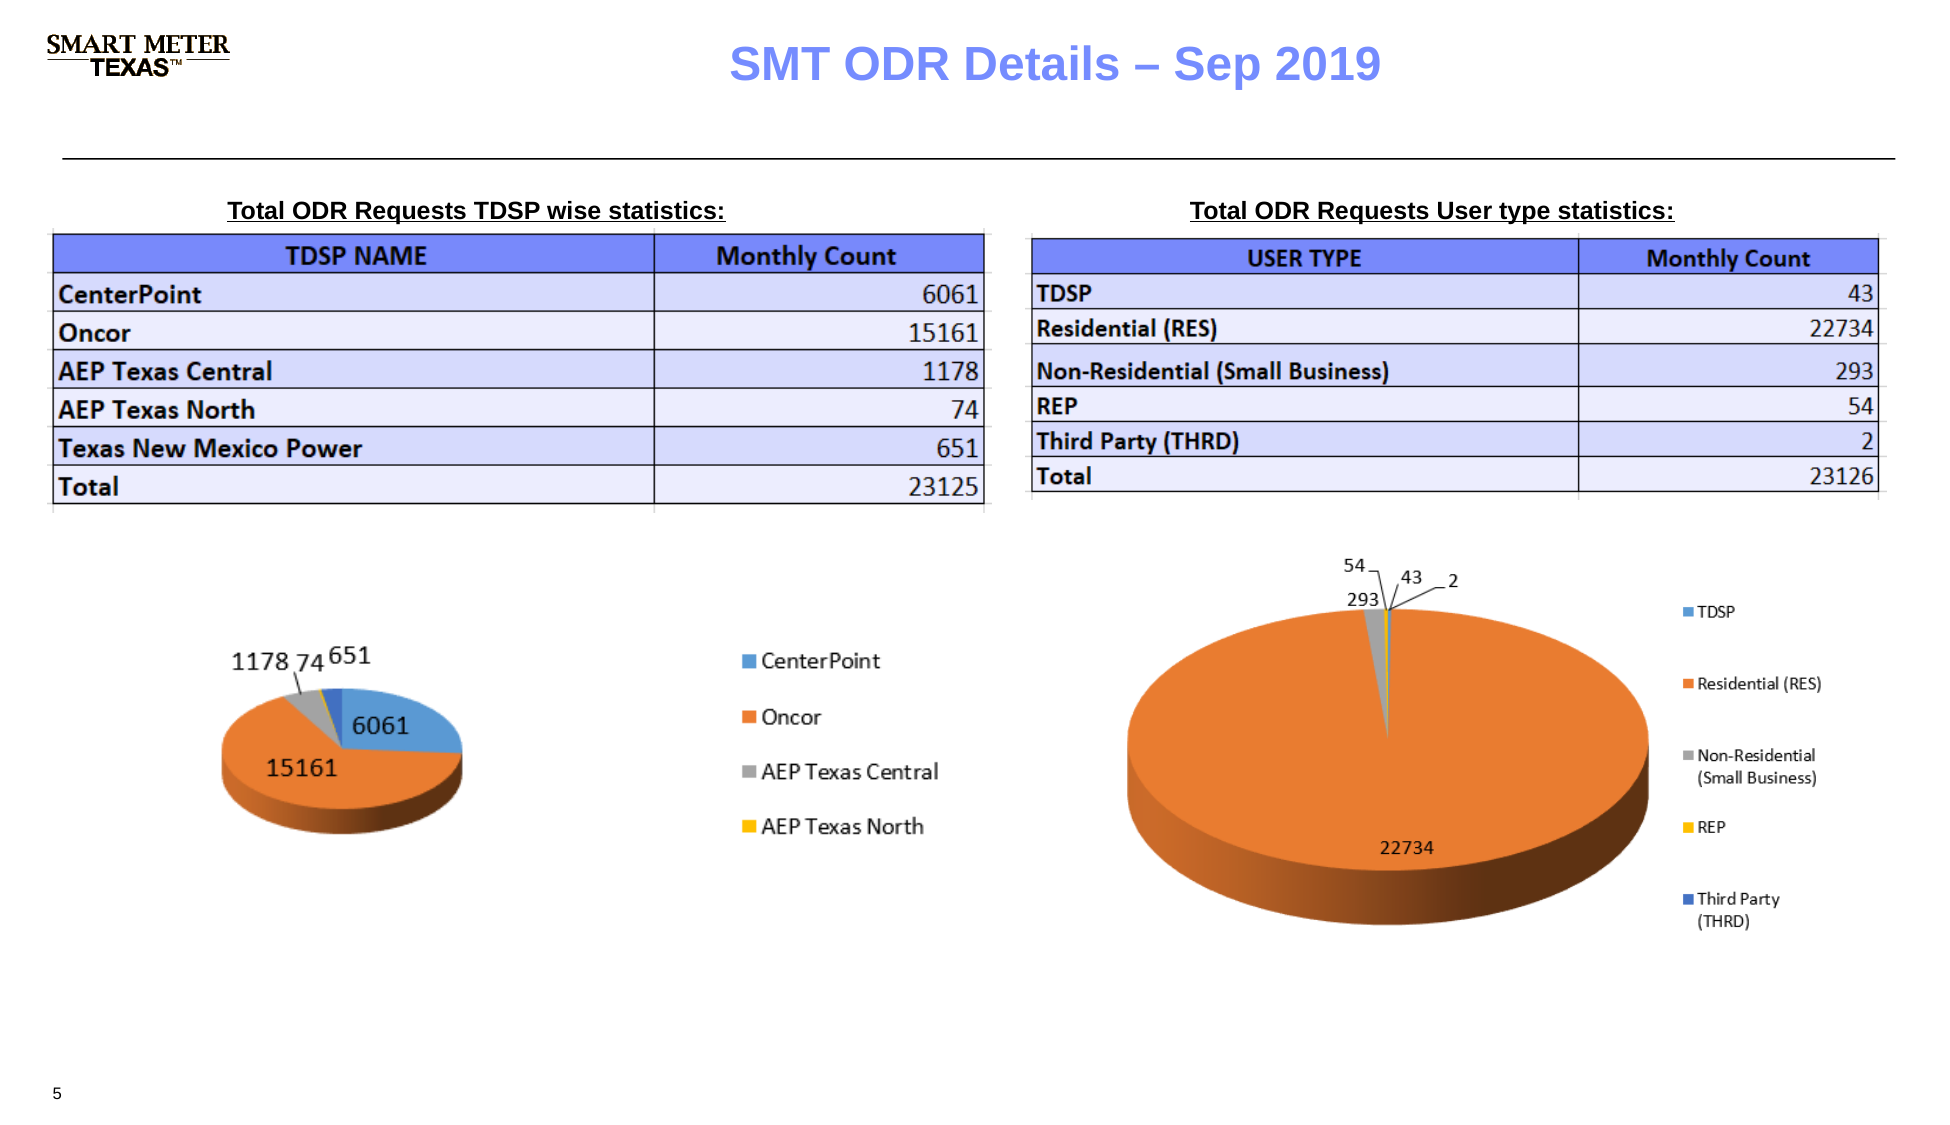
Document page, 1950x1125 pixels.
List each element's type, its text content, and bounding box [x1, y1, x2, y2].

text_box Total ODR Requests TDSP wise statistics: [212, 187, 763, 226]
text_box SMT ODR Details – Sep 2019 [262, 12, 1850, 113]
picture [46, 228, 993, 513]
picture [33, 24, 238, 84]
slide_number 5 [37, 1074, 116, 1106]
picture [1024, 233, 1887, 501]
picture [1059, 546, 1863, 981]
text_box Total ODR Requests User type statistics: [1174, 187, 1763, 232]
picture [49, 566, 991, 951]
